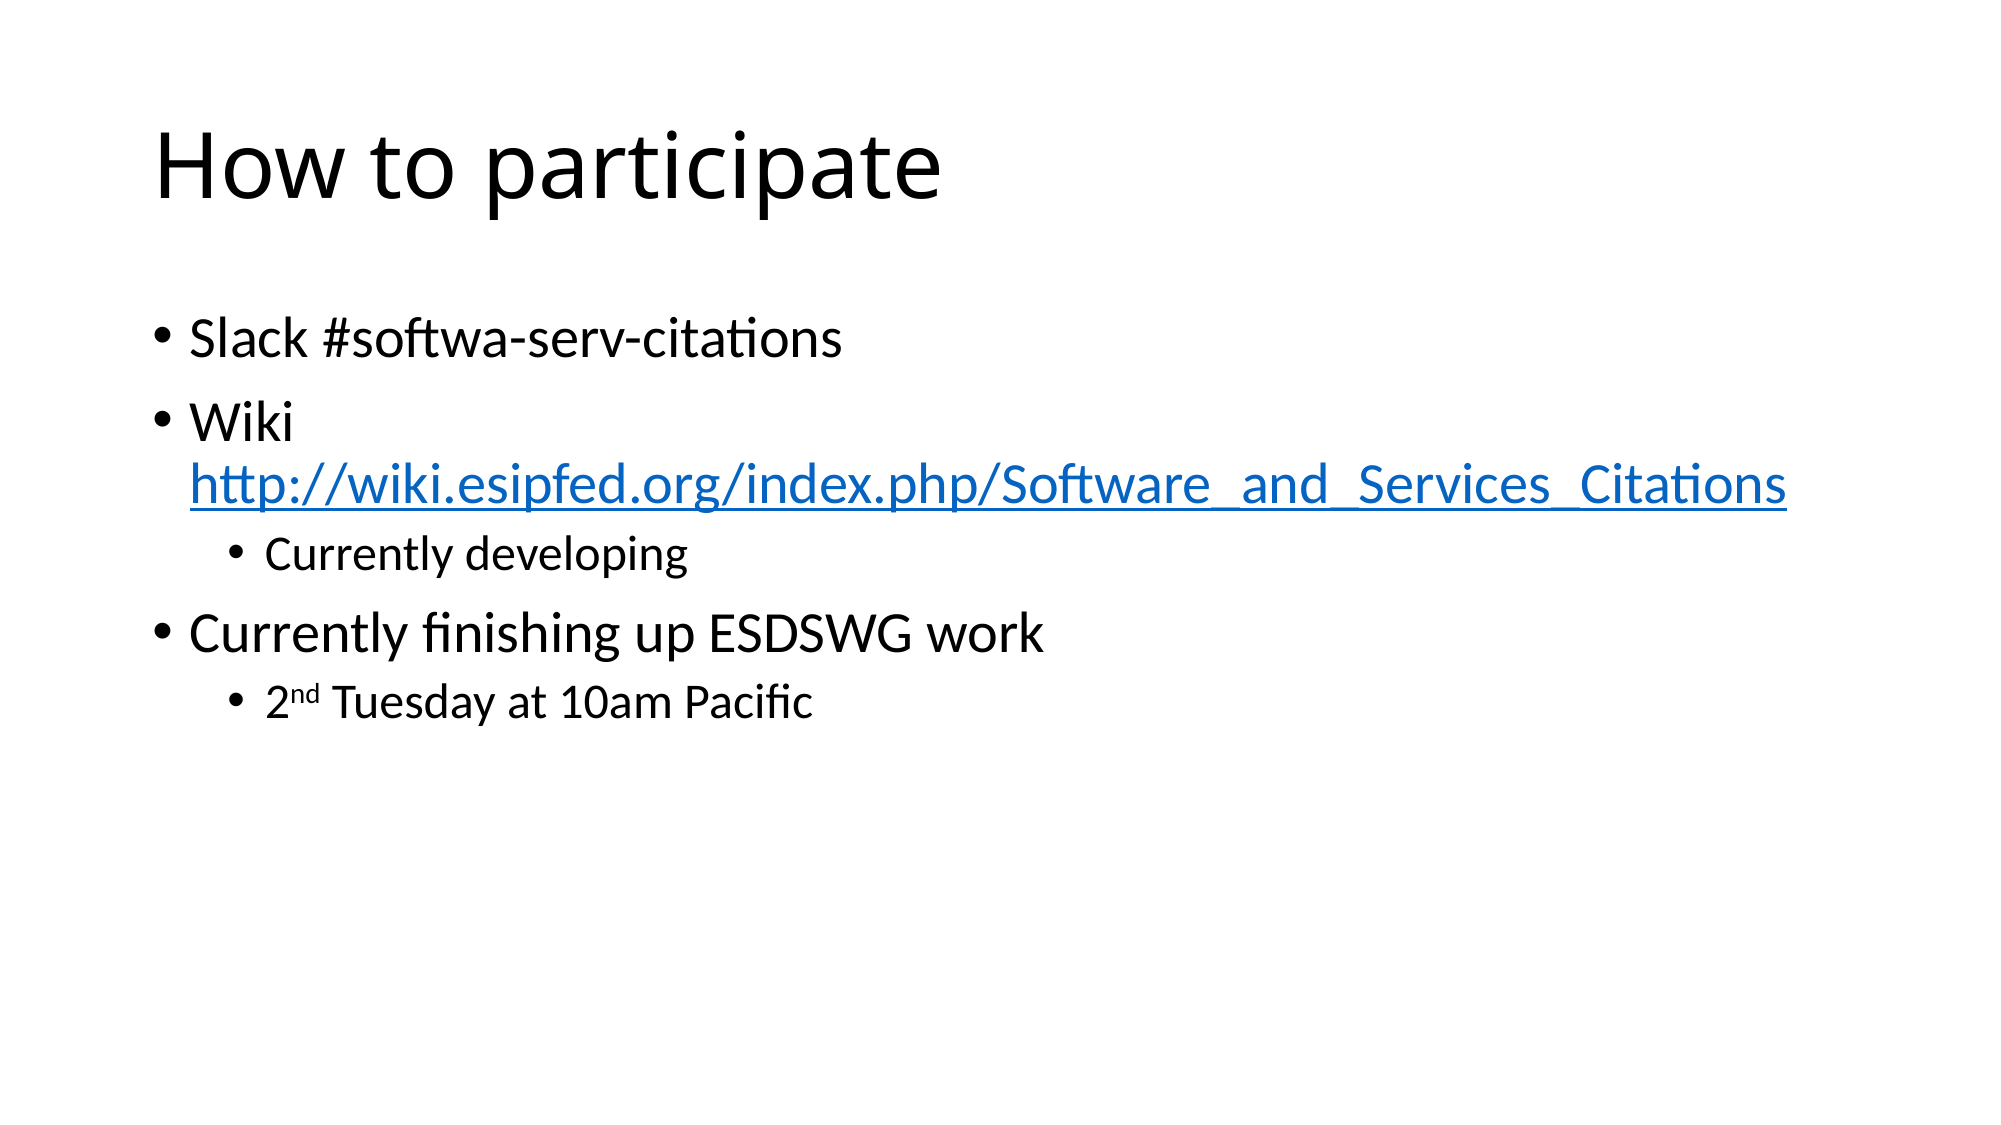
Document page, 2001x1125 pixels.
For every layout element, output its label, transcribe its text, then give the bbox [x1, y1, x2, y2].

list Slack #softwa-serv-citations Wiki http://wiki.esipfed.org/index.php/Software_and_Services_Citations Currently developing Currently finishing up ESDSWG work 2nd Tuesday at 10am Pacific [137, 299, 1863, 1014]
title How to participate [137, 59, 1863, 278]
